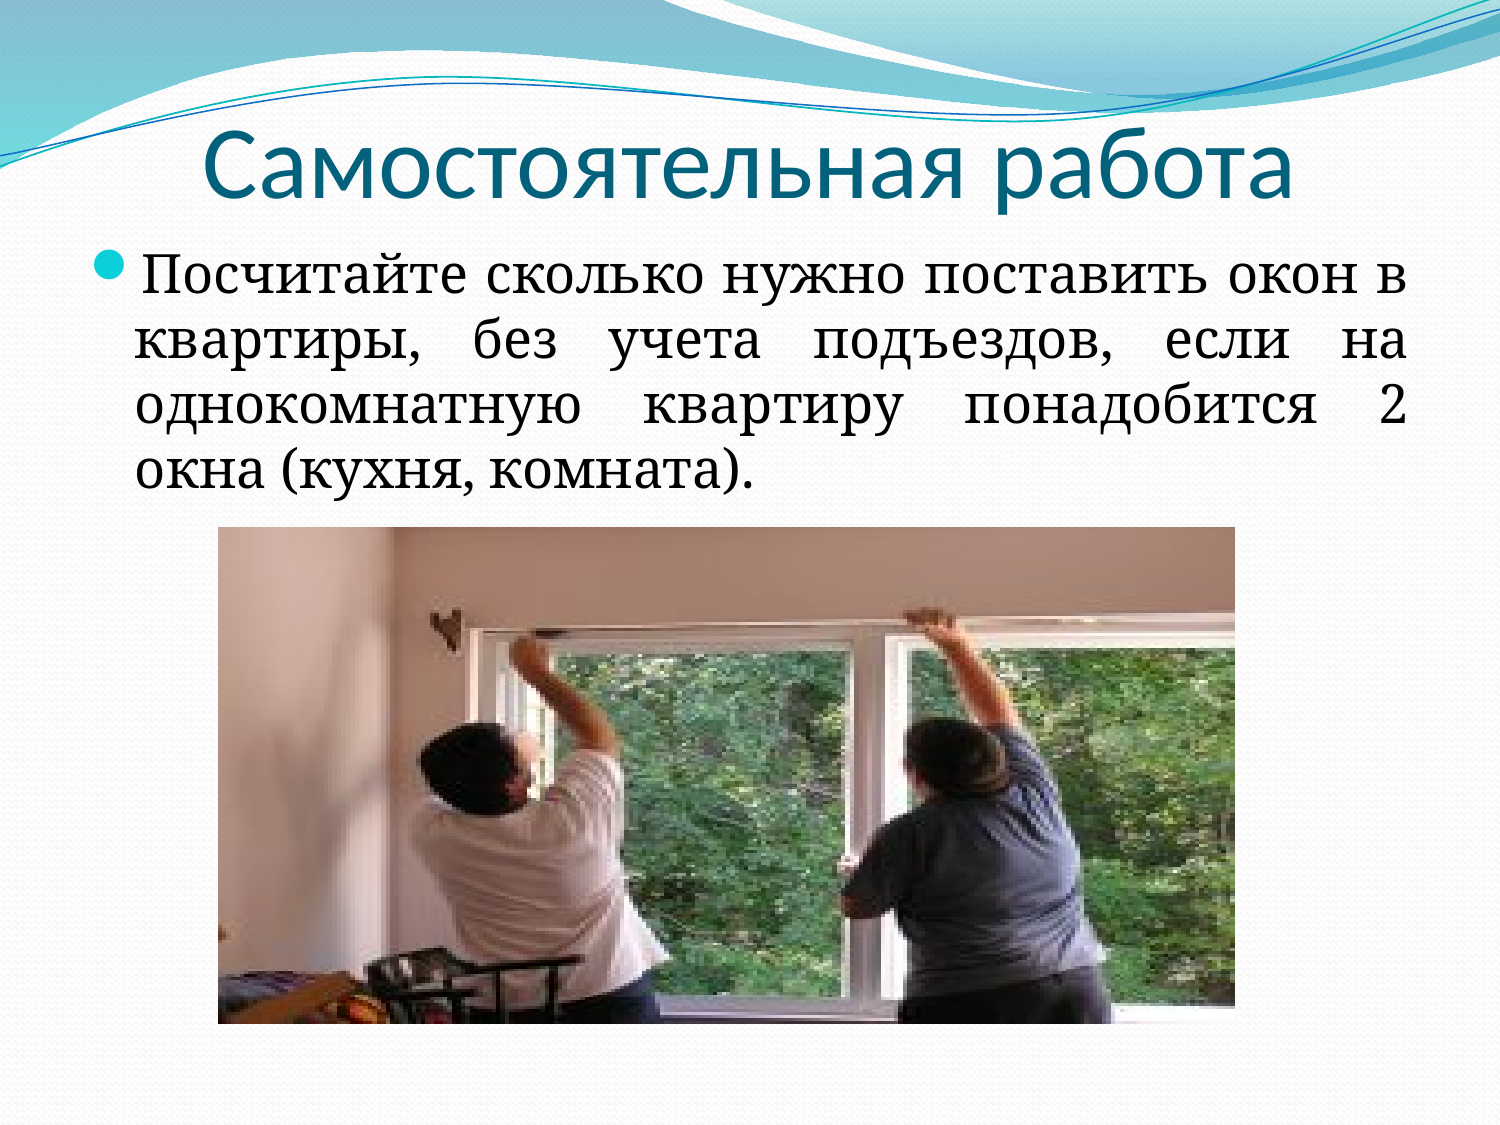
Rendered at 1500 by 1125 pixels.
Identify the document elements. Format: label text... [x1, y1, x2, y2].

title Самостоятельная работа [75, 54, 1425, 220]
list Посчитайте сколько нужно поставить окон в квартиры, без учета подъездов, если на однокомнатную квартиру понадобится 2 окна (кухня, комната). [75, 231, 1425, 1038]
picture [218, 526, 1235, 1024]
